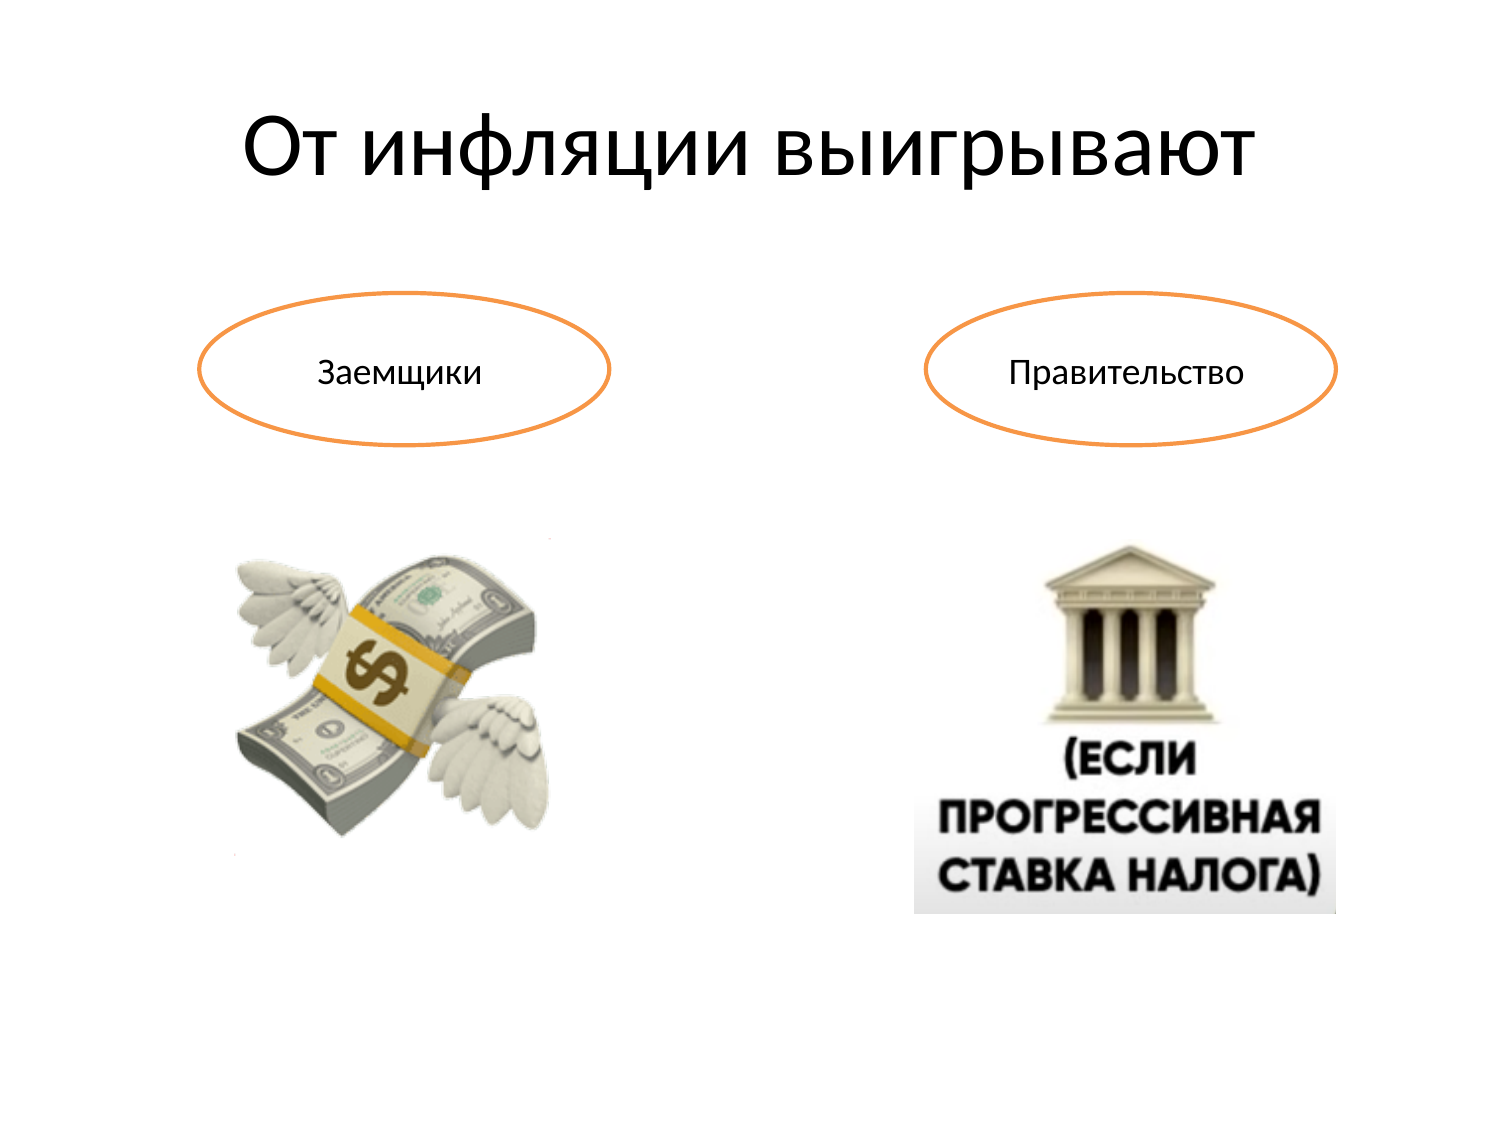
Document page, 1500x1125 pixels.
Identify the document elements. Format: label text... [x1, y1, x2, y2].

title От инфляции выигрывают [75, 45, 1425, 233]
picture [913, 538, 1337, 915]
text_box Заемщики [197, 290, 612, 448]
picture [234, 538, 551, 856]
text_box Правительство [923, 290, 1339, 448]
